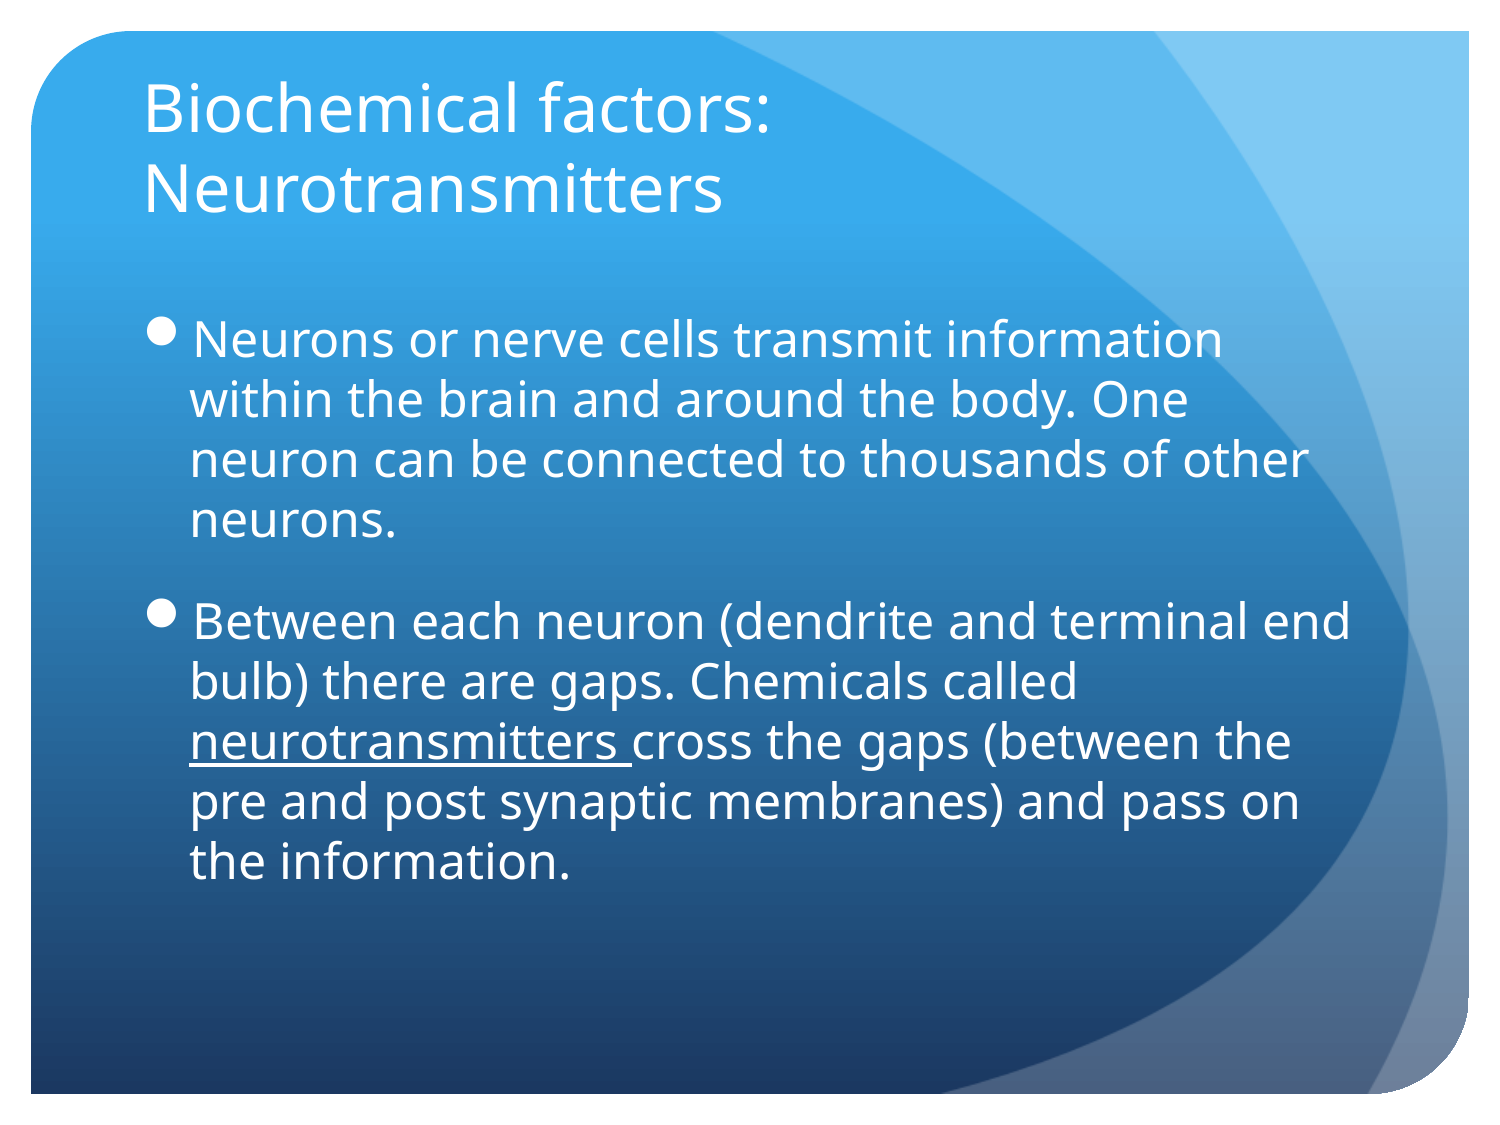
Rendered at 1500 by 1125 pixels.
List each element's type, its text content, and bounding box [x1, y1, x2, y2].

list Neurons or nerve cells transmit information within the brain and around the body. One neuron can be connected to thousands of other neurons. Between each neuron (dendrite and terminal end bulb) there are gaps. Chemicals called neurotransmitters cross the gaps (between the pre and post synaptic membranes) and pass on the information. [127, 299, 1372, 991]
title Biochemical factors: Neurotransmitters [127, 62, 1372, 234]
picture [24, 30, 1473, 1094]
